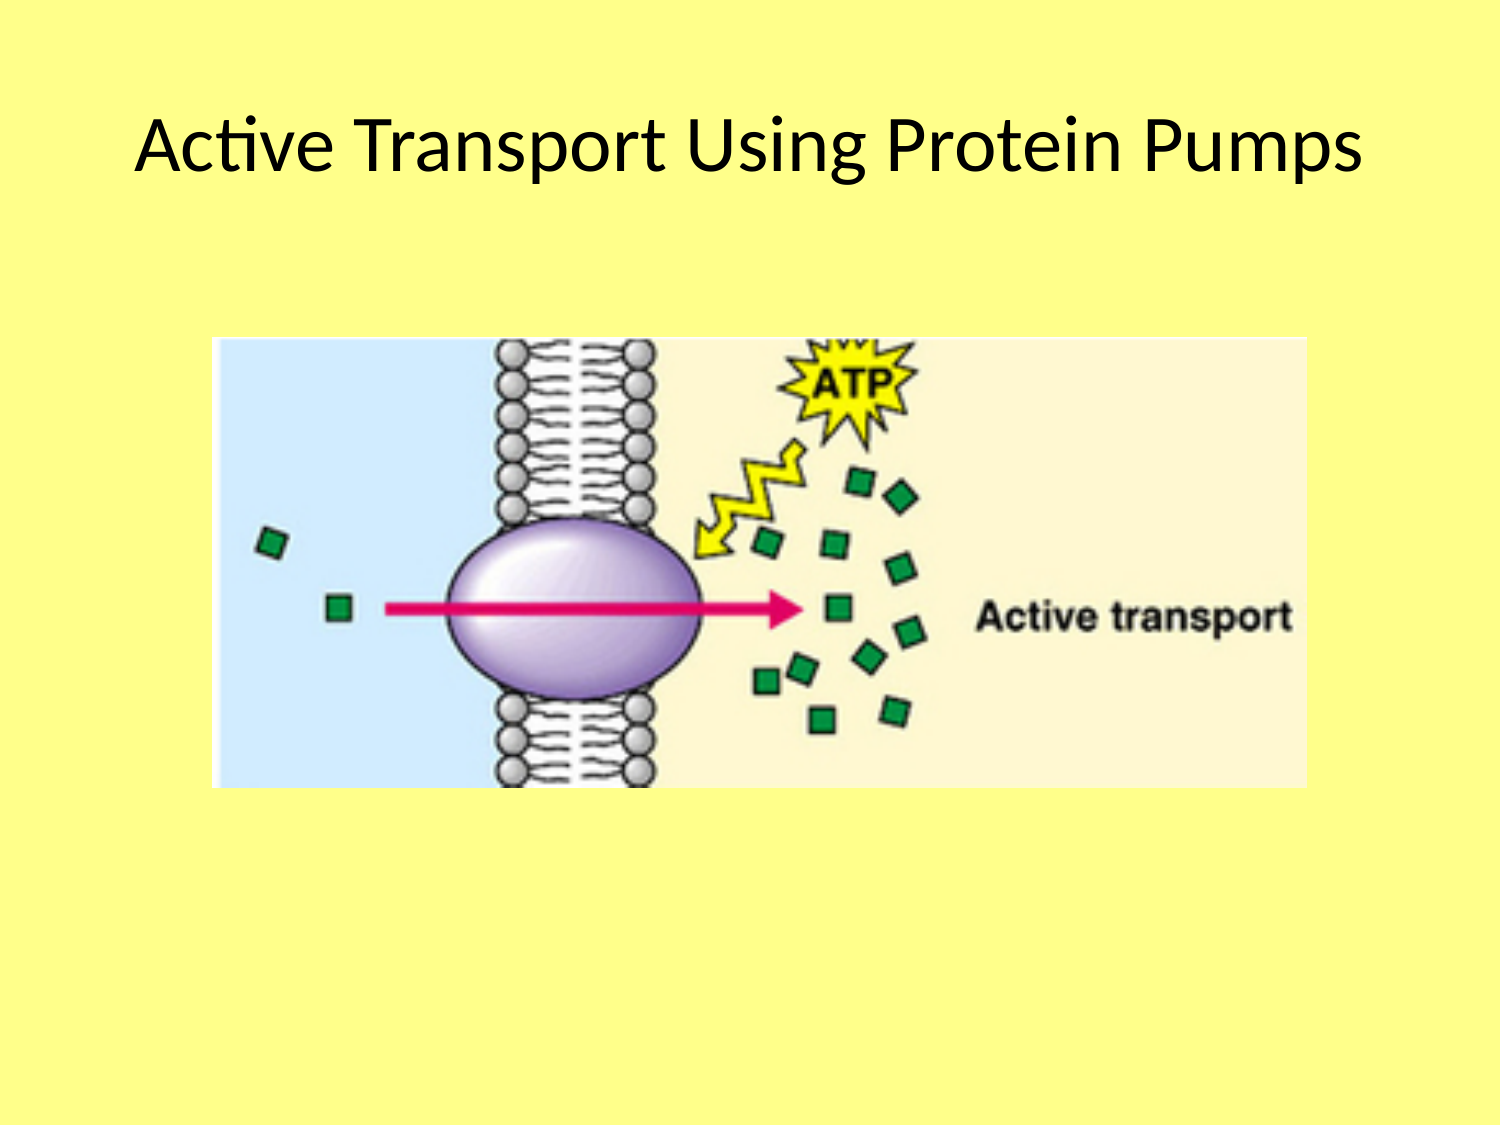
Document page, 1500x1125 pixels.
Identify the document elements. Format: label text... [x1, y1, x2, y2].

picture [212, 337, 1308, 788]
title Active Transport Using Protein Pumps [75, 45, 1425, 233]
